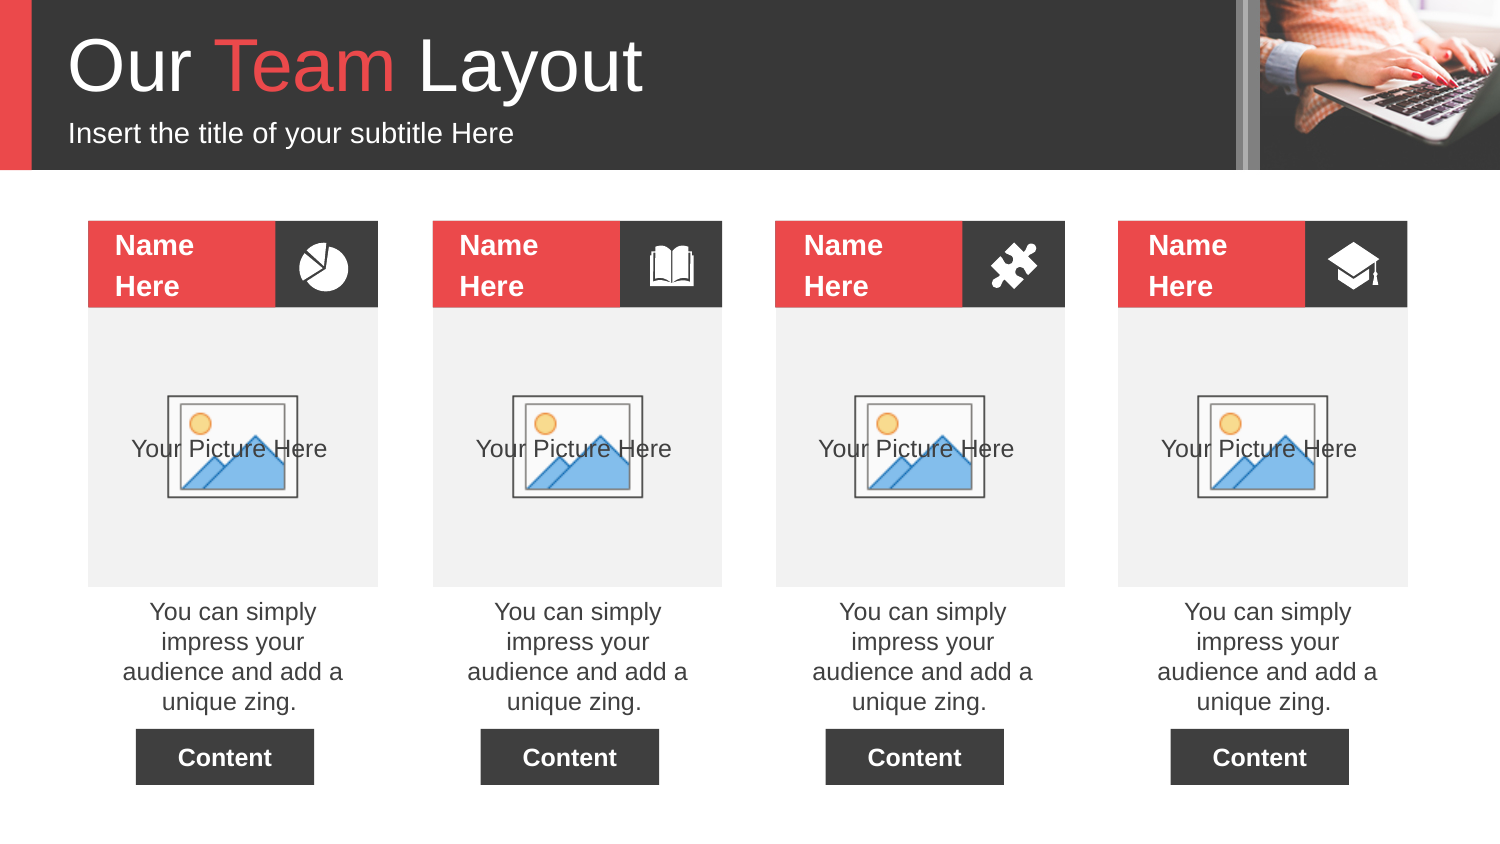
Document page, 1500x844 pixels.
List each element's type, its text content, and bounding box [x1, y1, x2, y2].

text_box Content [834, 736, 996, 778]
list Our Team Layout [53, 13, 1235, 108]
text_box [1325, 240, 1382, 292]
text_box [134, 727, 316, 787]
text_box Content [1179, 736, 1340, 778]
list Insert the title of your subtitle Here [53, 108, 1235, 156]
picture [0, 0, 1500, 844]
text_box Name Here [100, 230, 249, 299]
text_box [824, 727, 1006, 787]
text_box You can simply impress your audience and add a unique zing. [98, 597, 368, 723]
text_box [479, 727, 661, 787]
text_box [1168, 727, 1351, 787]
text_box You can simply impress your audience and add a unique zing. [443, 597, 713, 723]
text_box You can simply impress your audience and add a unique zing. [788, 597, 1058, 723]
text_box Name Here [444, 230, 593, 299]
text_box [297, 240, 351, 294]
text_box Content [489, 736, 651, 778]
text_box Name Here [789, 230, 937, 299]
text_box [648, 243, 696, 289]
text_box Name Here [1133, 230, 1282, 299]
text_box [988, 240, 1040, 292]
text_box You can simply impress your audience and add a unique zing. [1133, 597, 1403, 723]
text_box Content [144, 736, 306, 778]
